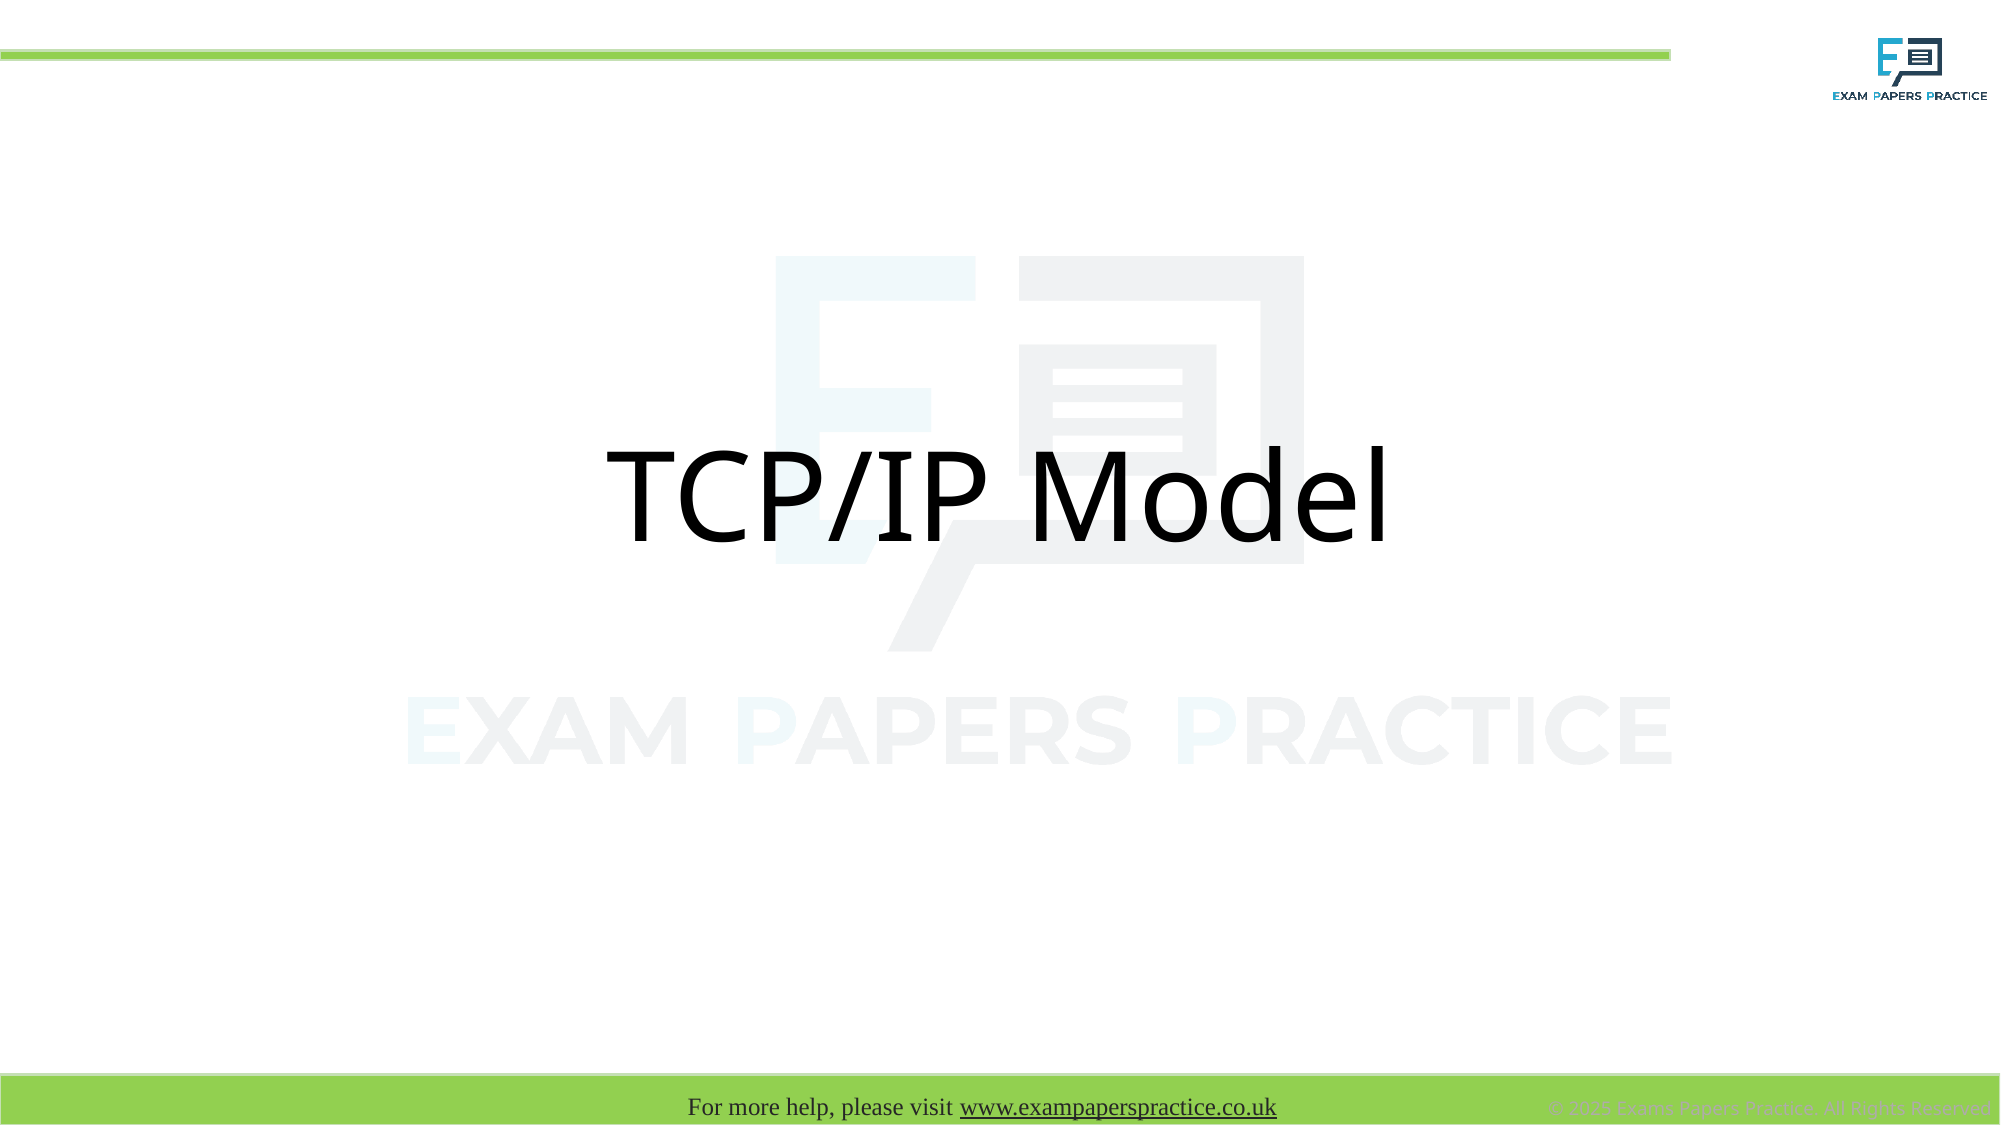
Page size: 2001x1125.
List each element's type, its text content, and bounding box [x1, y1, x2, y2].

title TCP/IP Model [249, 184, 1750, 576]
